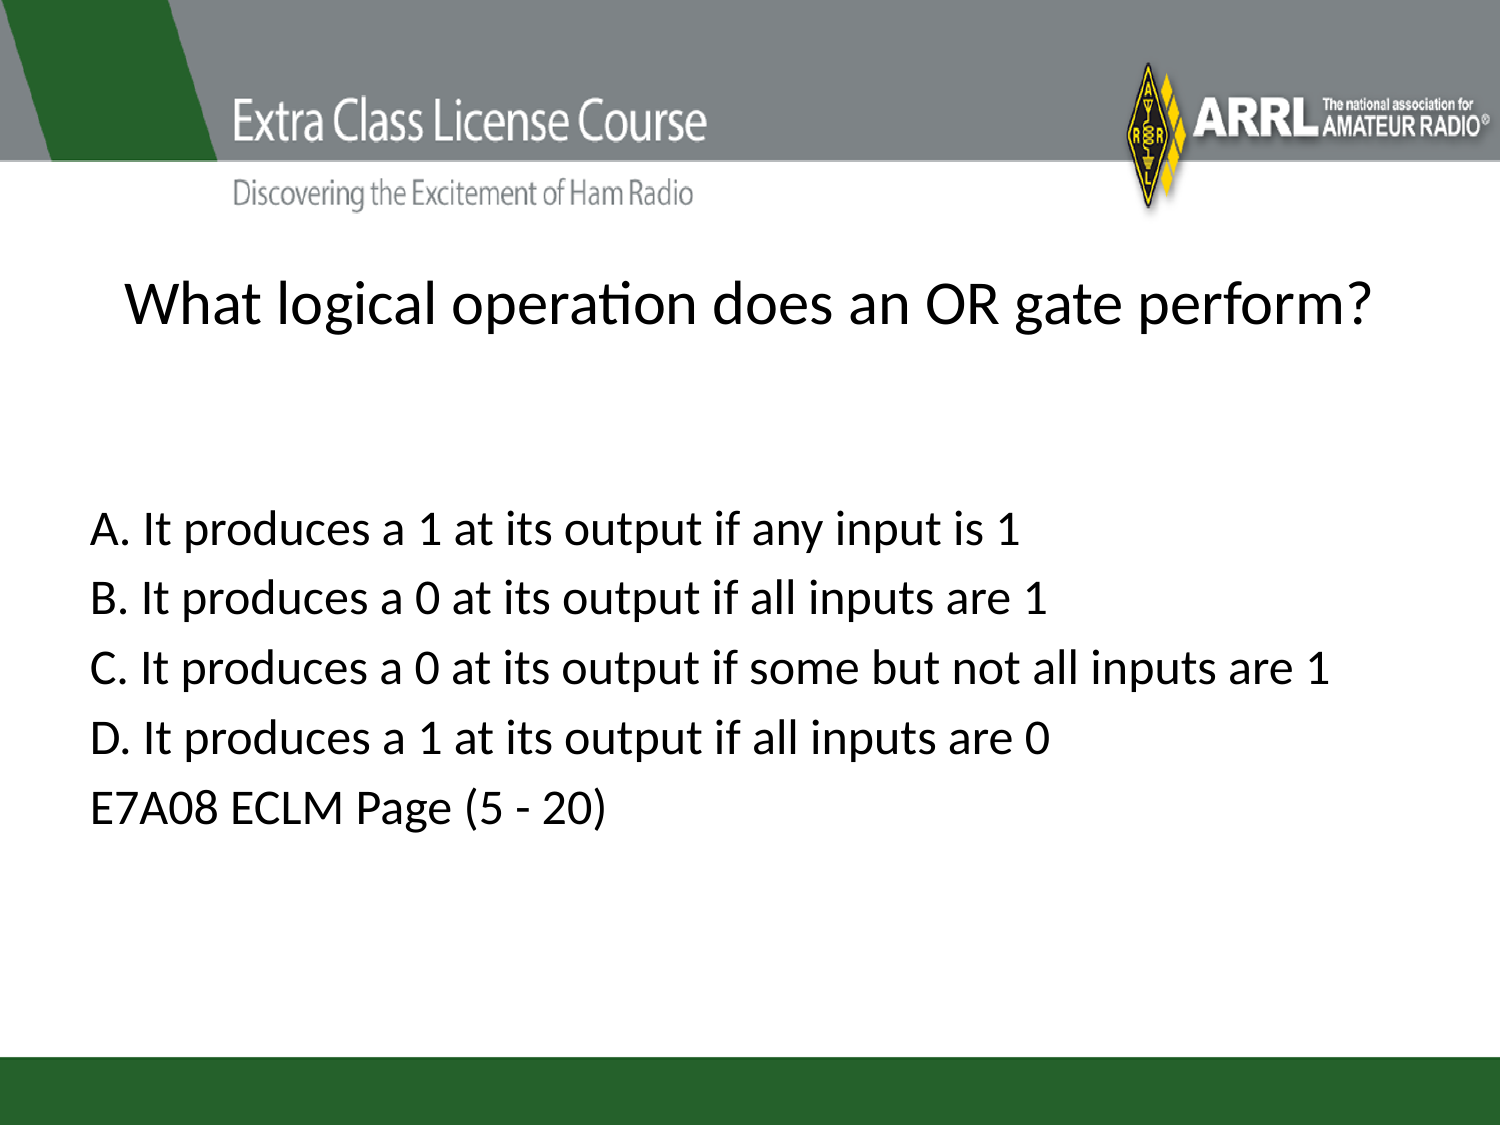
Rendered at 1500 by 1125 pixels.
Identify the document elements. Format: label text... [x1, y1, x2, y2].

title What logical operation does an OR gate perform? [75, 254, 1425, 435]
picture [0, 0, 1500, 1125]
list A. It produces a 1 at its output if any input is 1 B. It produces a 0 at its output if all inputs are 1 C. It produces a 0 at its output if some but not all inputs are 1 D. It produces a 1 at its output if all inputs are 0 E7A08 ECLM Page (5 - 20) [75, 487, 1425, 1005]
